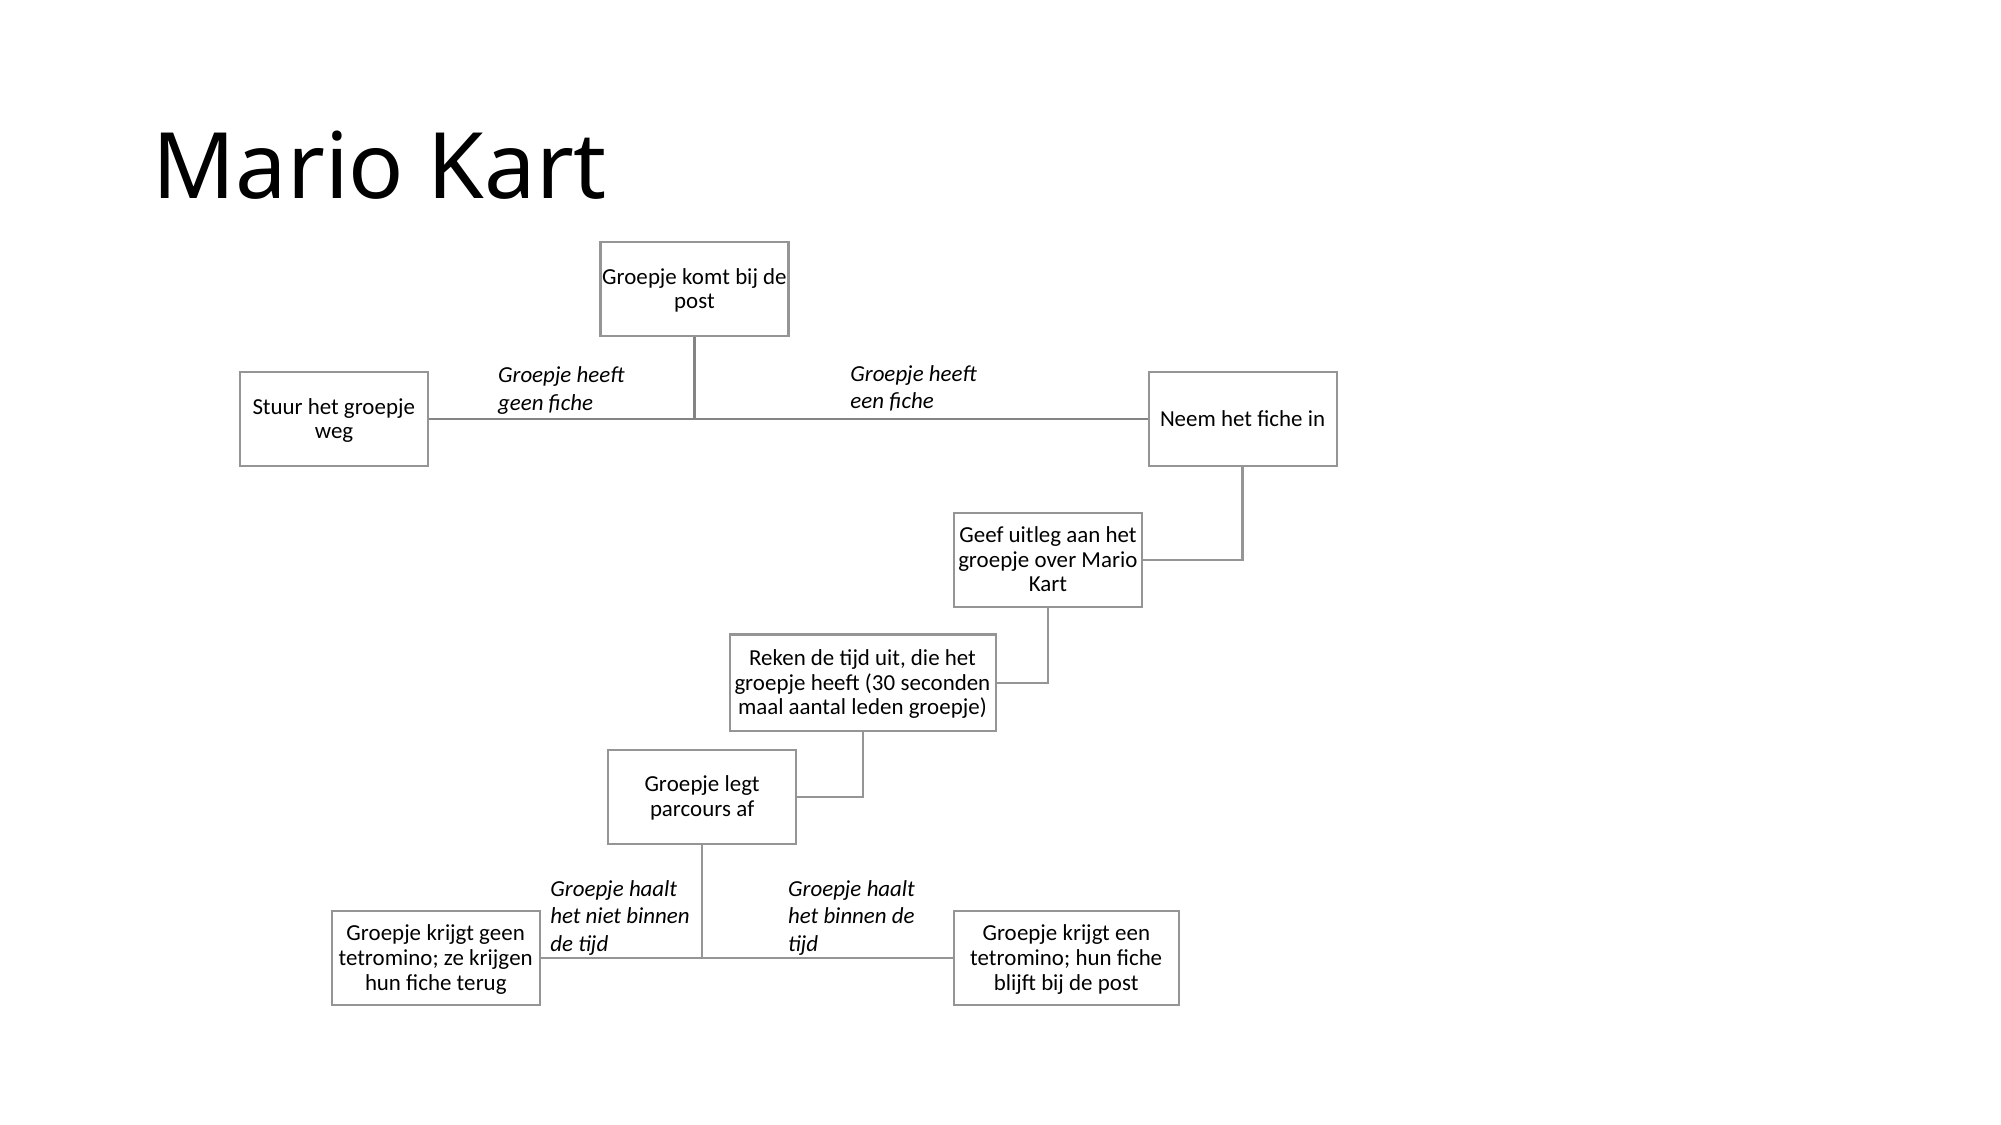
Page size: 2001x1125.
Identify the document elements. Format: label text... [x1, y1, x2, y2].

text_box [108, 241, 1946, 1007]
title Mario Kart [137, 59, 1863, 241]
